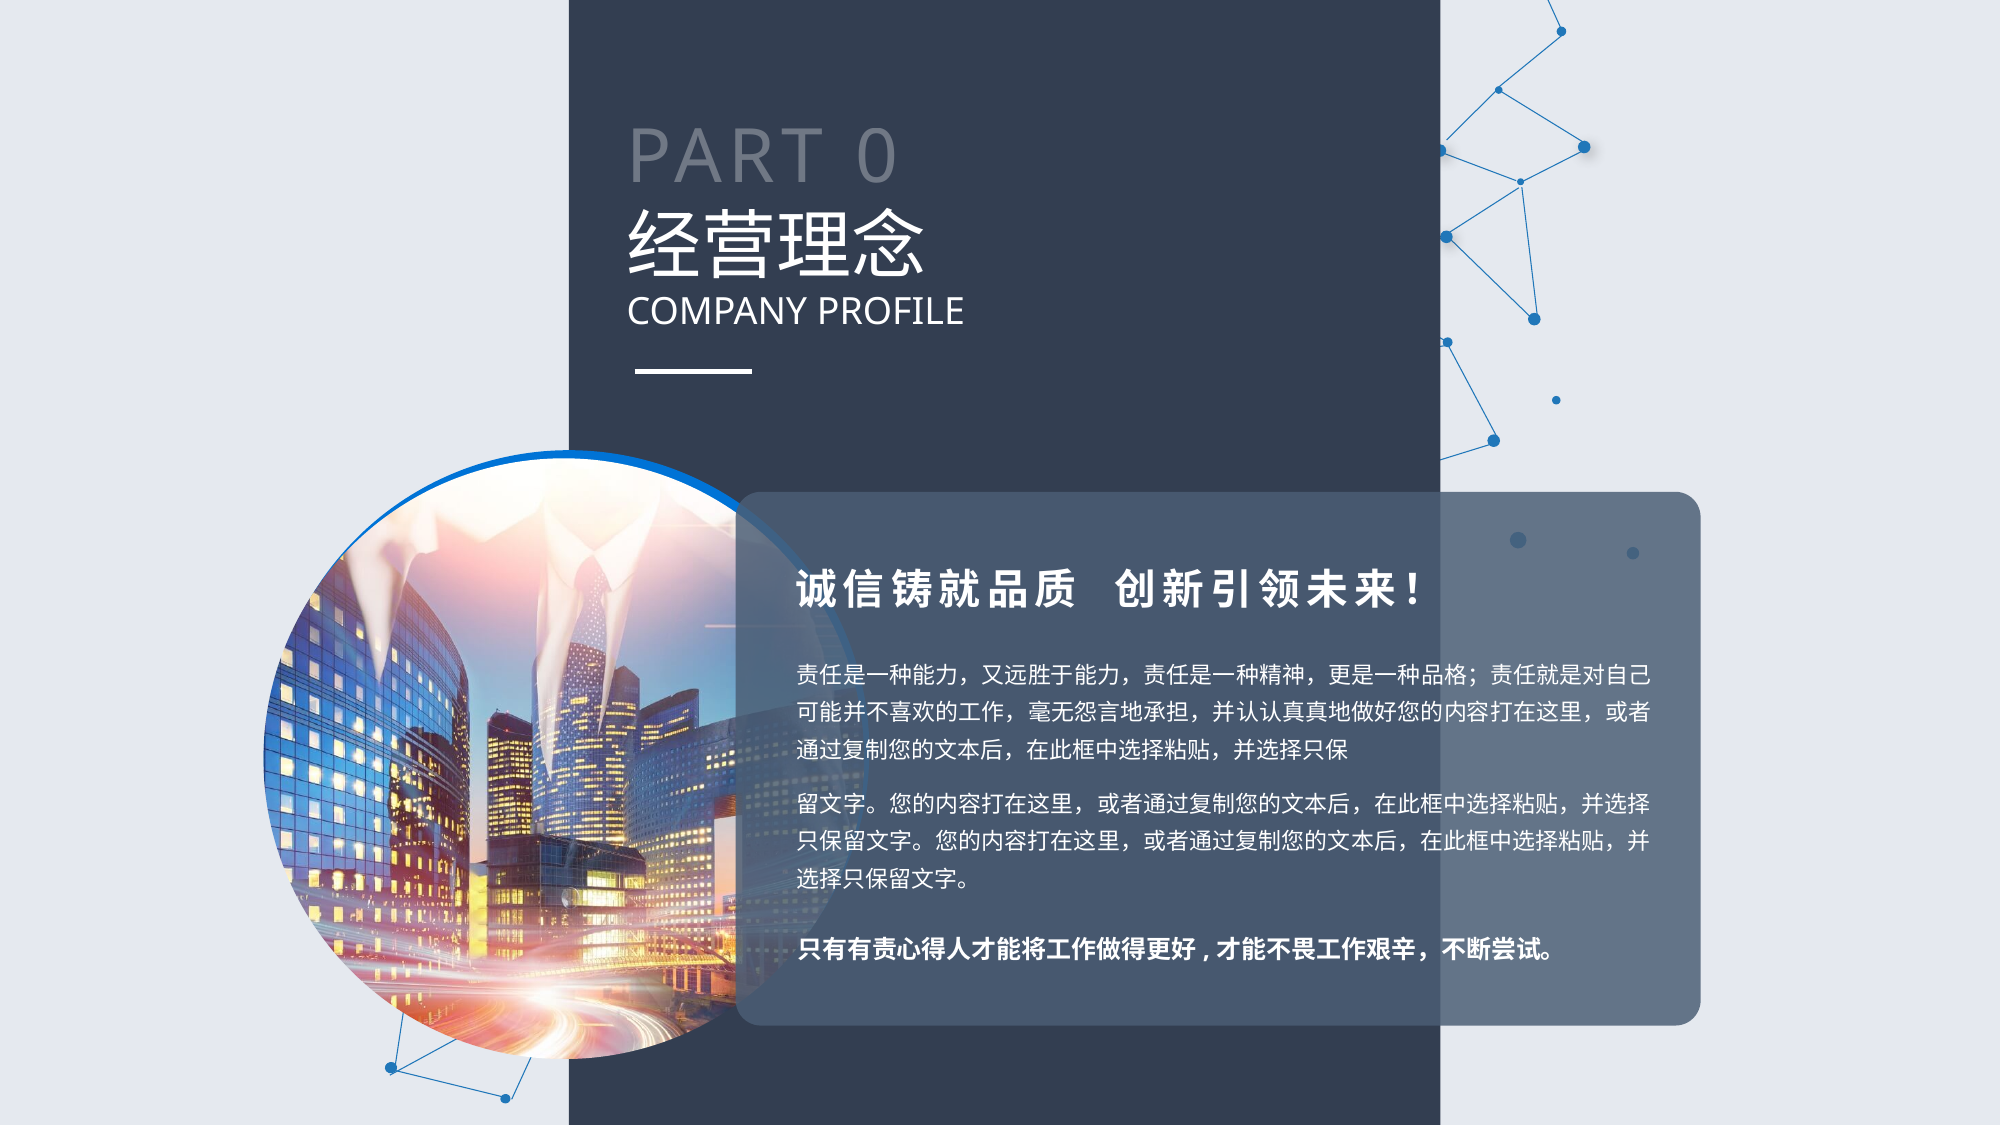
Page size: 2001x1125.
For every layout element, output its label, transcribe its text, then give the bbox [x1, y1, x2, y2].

text_box [870, 621, 1702, 910]
text_box 诚信铸就品质 创新引领未来！ [870, 555, 1737, 621]
text_box 责任是一种能力，又远胜于能力，责任是一种精神，更是一种品格；责任就是对自己可能并不喜欢的工作，毫无怨言地承担，并认认真真地做好您的内容打在这里，或者通过复制您的文本后，在此框中选择粘贴，并选择只保 留文字。您的内容打在这里，或者通过复制您的文本后，在此框中选择粘贴，并选择只保留文字。您的内容打在这里，或者通过复制您的文本后，在此框中选择粘贴，并选择只保留文字。 [870, 642, 1667, 900]
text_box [611, 99, 1278, 372]
text_box 只有有责心得人才能将工作做得更好,才能不畏工作艰辛，不断尝试。 [870, 910, 1739, 971]
text_box [870, 490, 1702, 555]
text_box [870, 971, 1702, 1027]
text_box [263, 450, 870, 1060]
